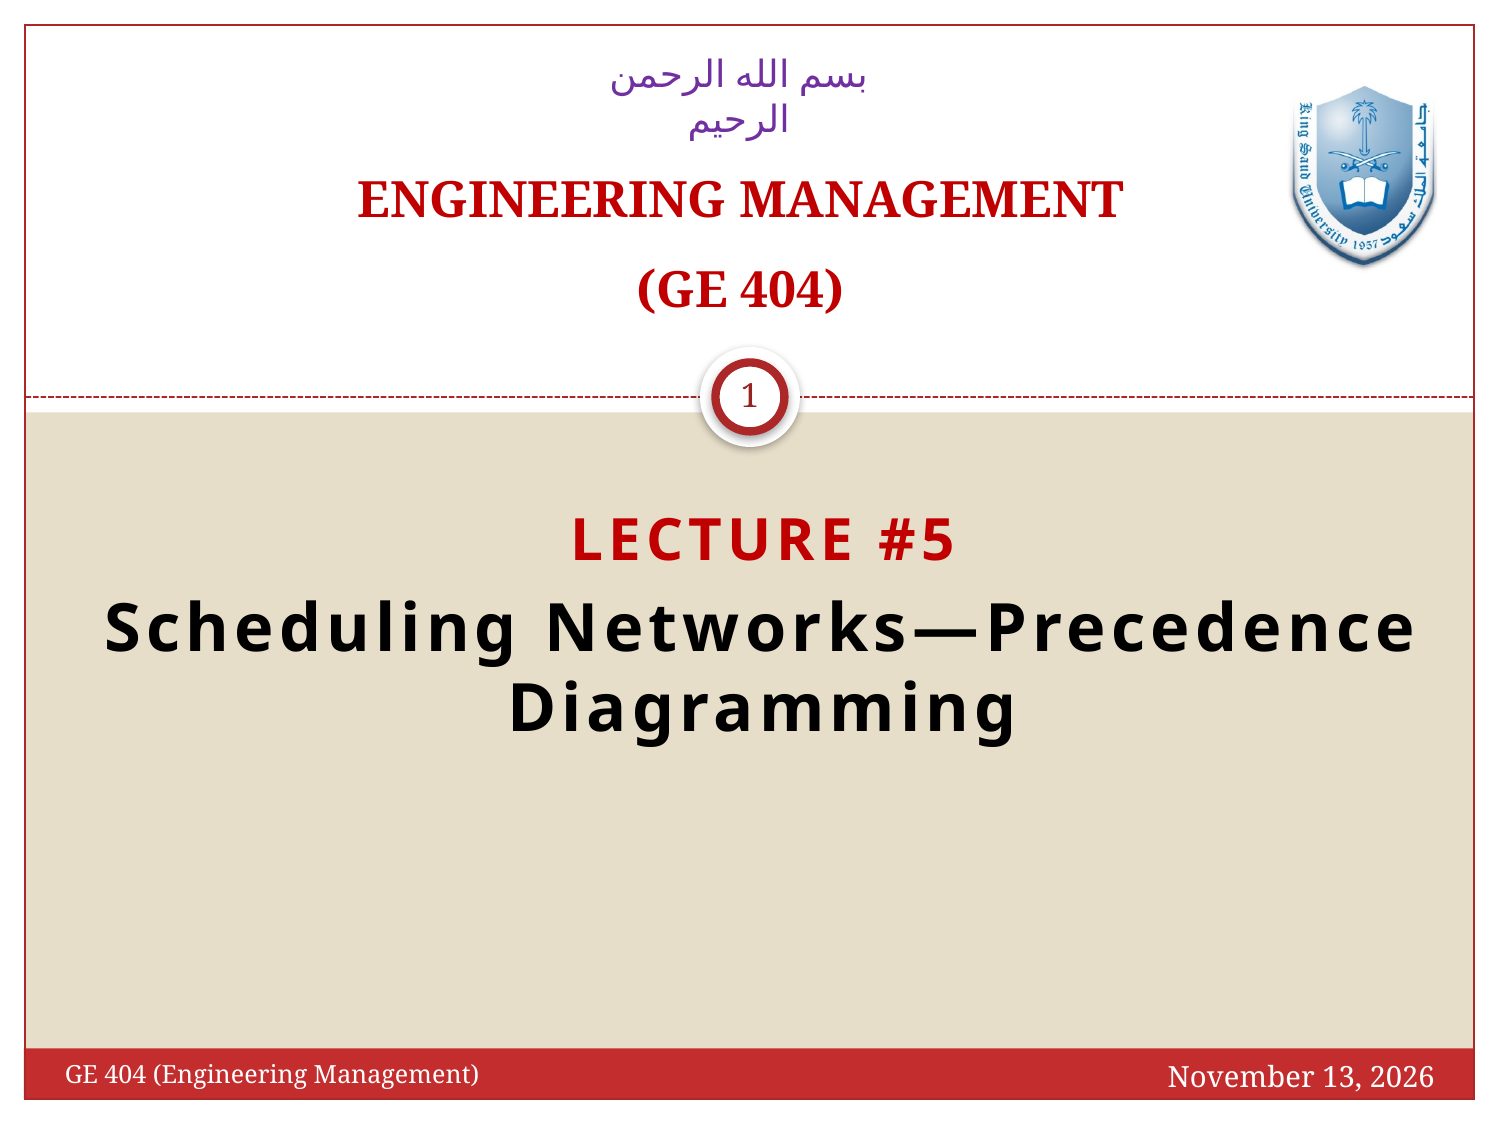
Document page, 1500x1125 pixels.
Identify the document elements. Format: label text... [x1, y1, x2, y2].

text_box بسم الله الرحمن الرحيم [561, 42, 917, 148]
subtitle Lecture #5 Scheduling Networks—Precedence Diagramming [50, 437, 1475, 675]
footer GE 404 (Engineering Management) [50, 1051, 638, 1112]
picture [1287, 74, 1438, 273]
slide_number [950, 1050, 1450, 1111]
slide_number 1 [712, 360, 788, 434]
title ENGINEERING MANAGEMENT (GE 404) [225, 137, 1258, 325]
